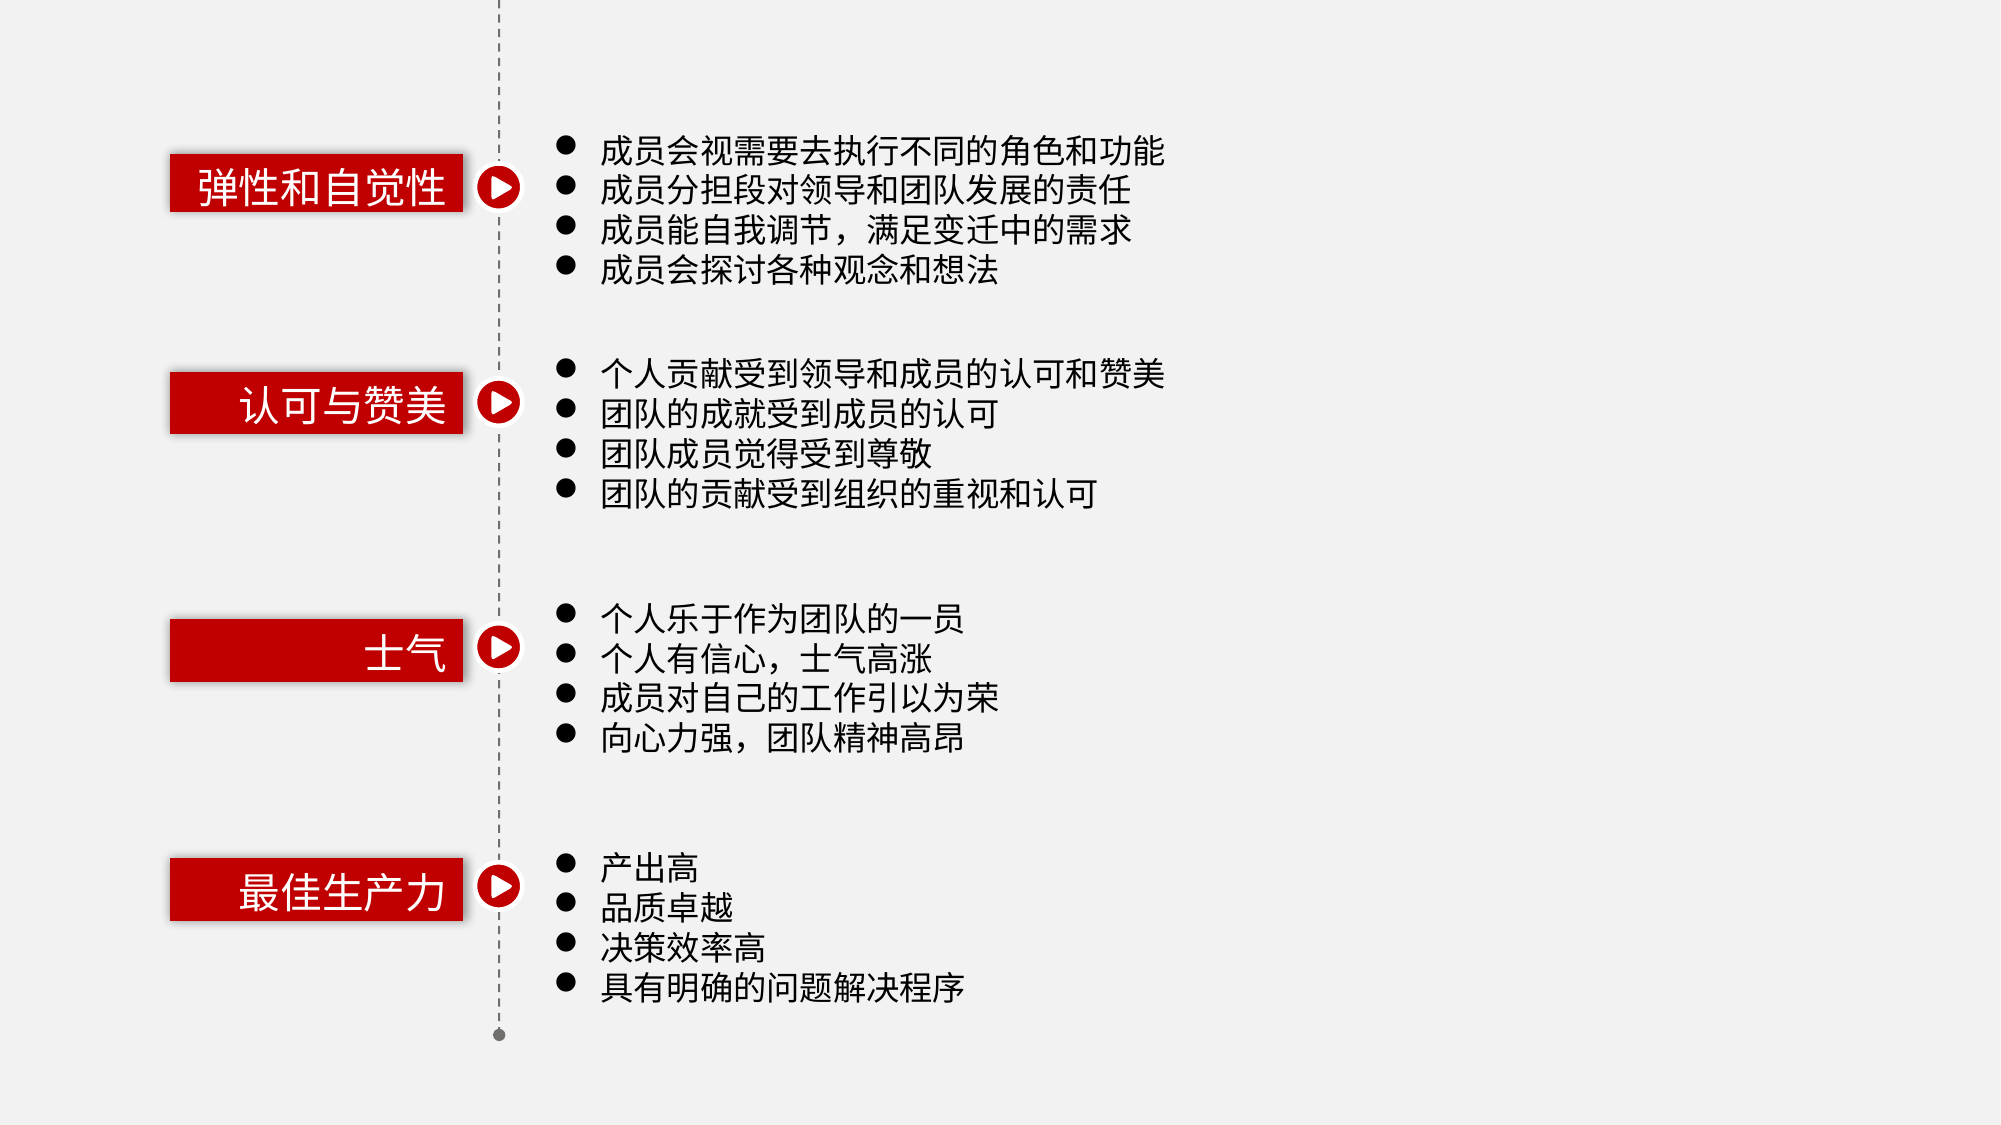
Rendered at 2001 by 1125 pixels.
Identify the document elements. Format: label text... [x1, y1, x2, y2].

text_box 认可与赞美 [171, 372, 463, 433]
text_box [474, 163, 523, 212]
text_box 产出高 品质卓越 决策效率高 具有明确的问题解决程序 [538, 839, 1512, 1015]
text_box 最佳生产力 [171, 859, 463, 920]
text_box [474, 861, 523, 910]
text_box 士气 [171, 620, 463, 681]
text_box [492, 1024, 506, 1042]
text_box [474, 622, 523, 671]
text_box 个人乐于作为团队的一员 个人有信心，士气高涨 成员对自己的工作引以为荣 向心力强，团队精神高昂 [538, 590, 1512, 765]
text_box 个人贡献受到领导和成员的认可和赞美 团队的成就受到成员的认可 团队成员觉得受到尊敬 团队的贡献受到组织的重视和认可 [538, 345, 1274, 521]
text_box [474, 378, 523, 426]
text_box 弹性和自觉性 [171, 154, 463, 211]
text_box 成员会视需要去执行不同的角色和功能 成员分担段对领导和团队发展的责任 成员能自我调节，满足变迁中的需求 成员会探讨各种观念和想法 [538, 122, 1590, 297]
